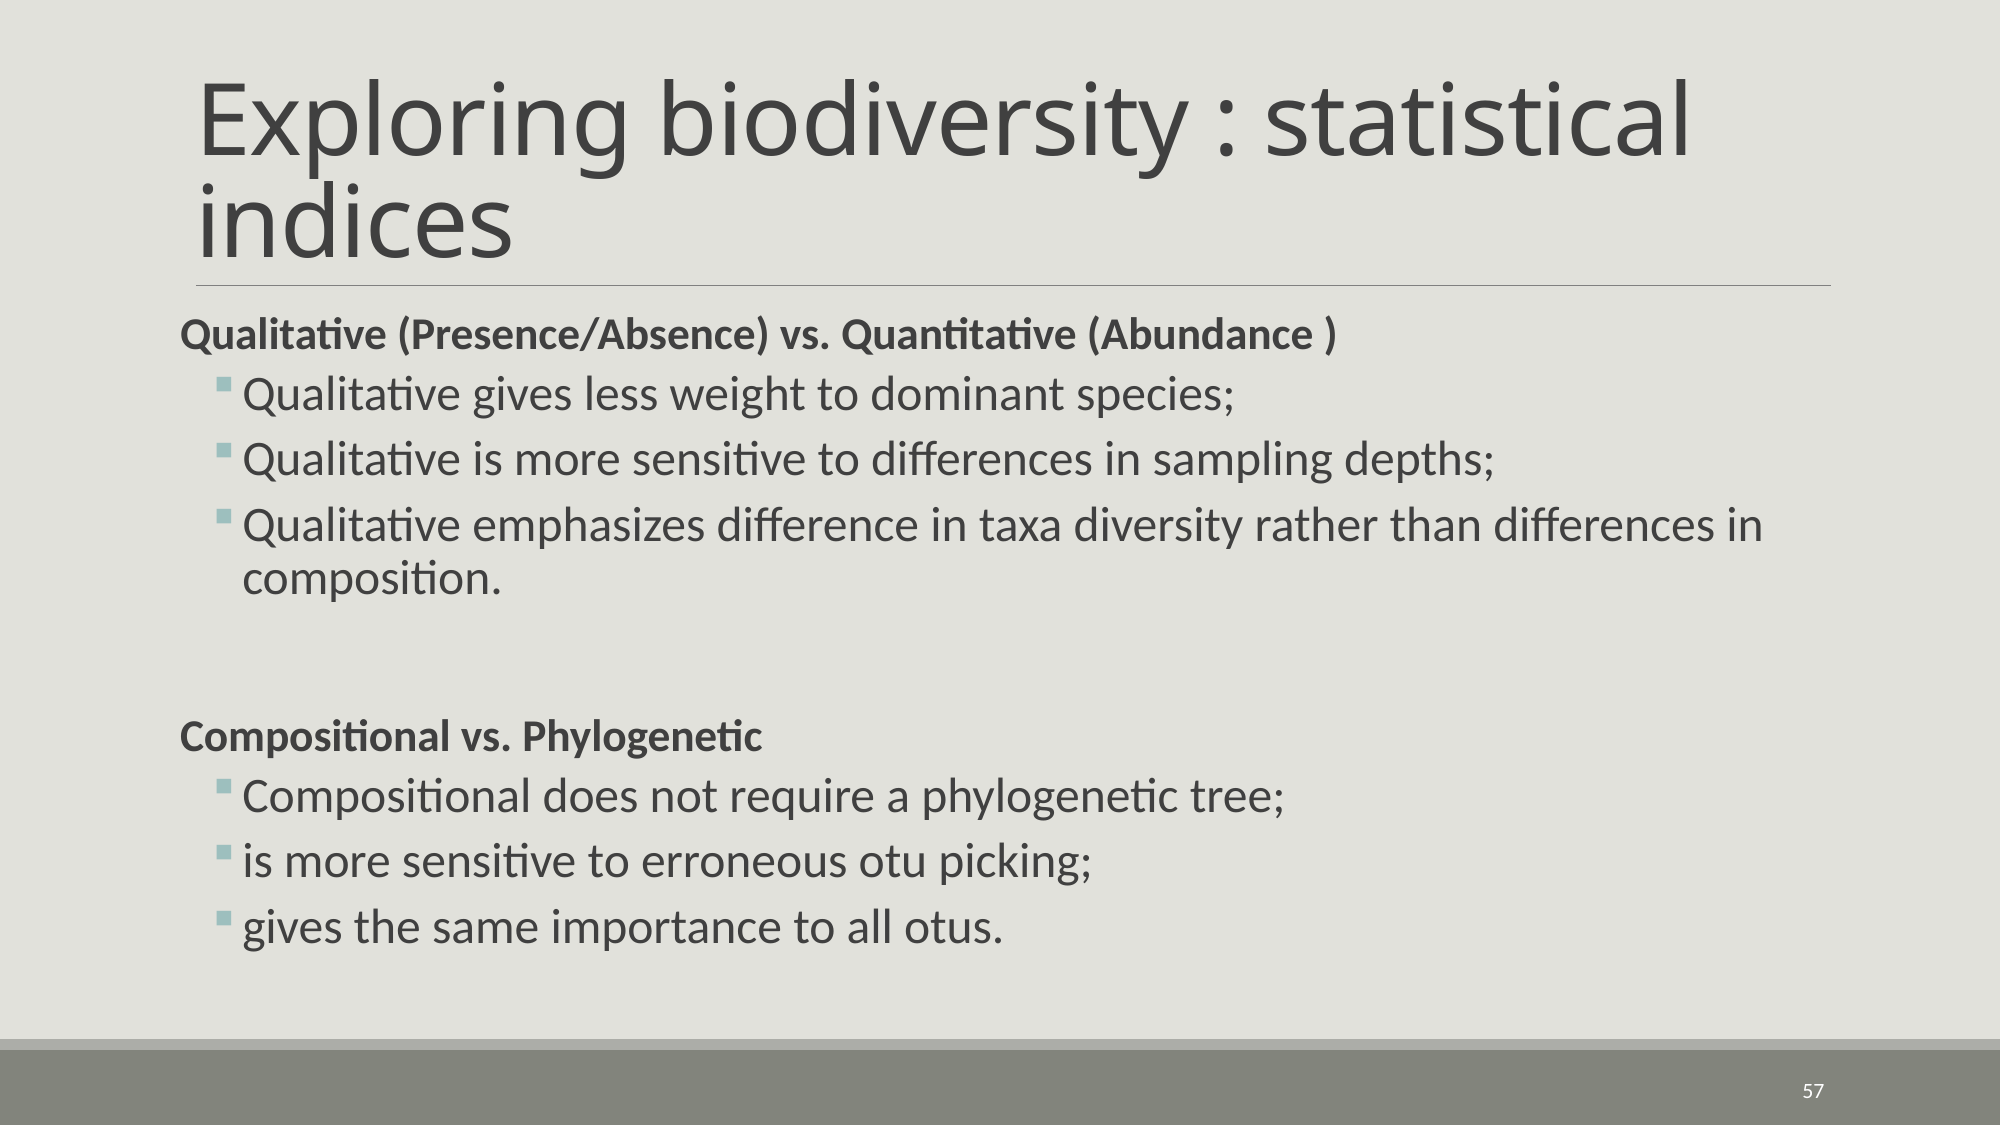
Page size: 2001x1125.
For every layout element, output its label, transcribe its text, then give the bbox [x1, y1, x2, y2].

title Exploring biodiversity : statistical indices [180, 47, 1830, 285]
list Qualitative (Presence/Absence) vs. Quantitative (Abundance ) Qualitative gives less weight to dominant species; Qualitative is more sensitive to differences in sampling depths; Qualitative emphasizes difference in taxa diversity rather than differences in composition. Compositional vs. Phylogenetic Compositional does not require a phylogenetic tree; is more sensitive to erroneous otu picking; gives the same importance to all otus. [180, 302, 1830, 963]
slide_number 57 [1624, 1059, 1840, 1120]
